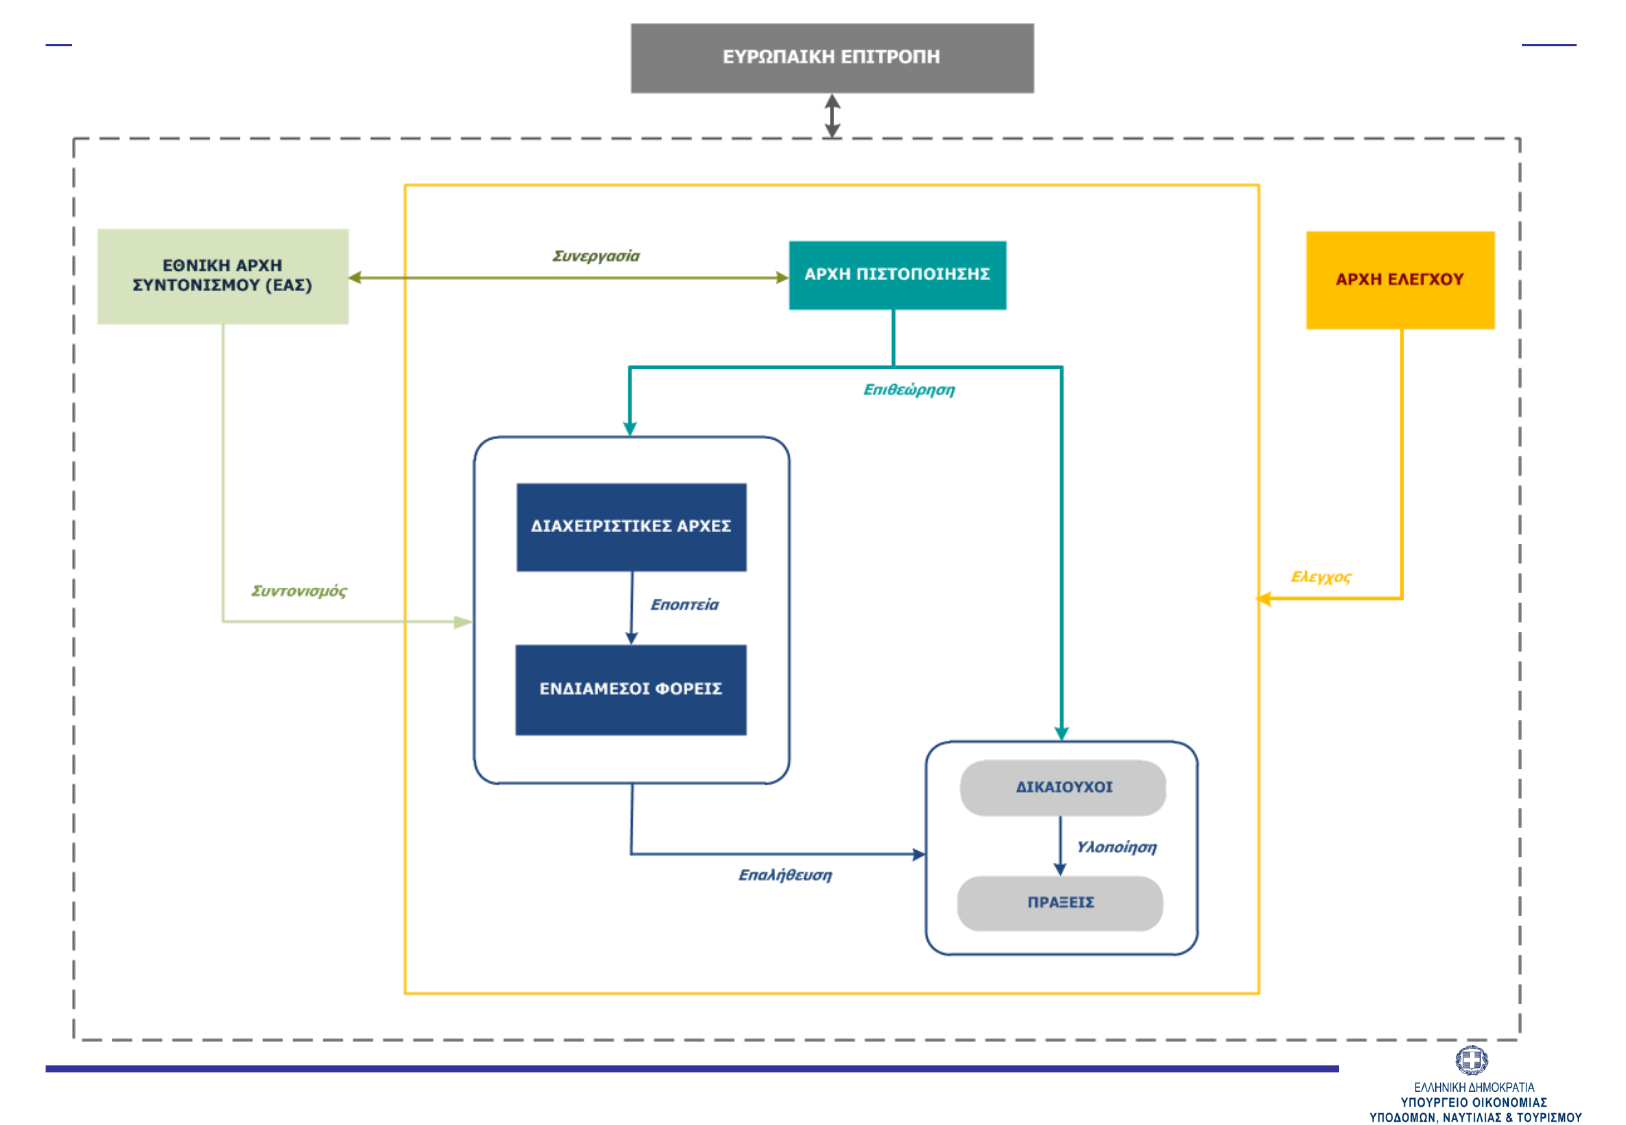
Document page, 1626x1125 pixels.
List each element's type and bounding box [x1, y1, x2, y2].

picture [72, 23, 1522, 1043]
picture [1339, 1045, 1605, 1125]
